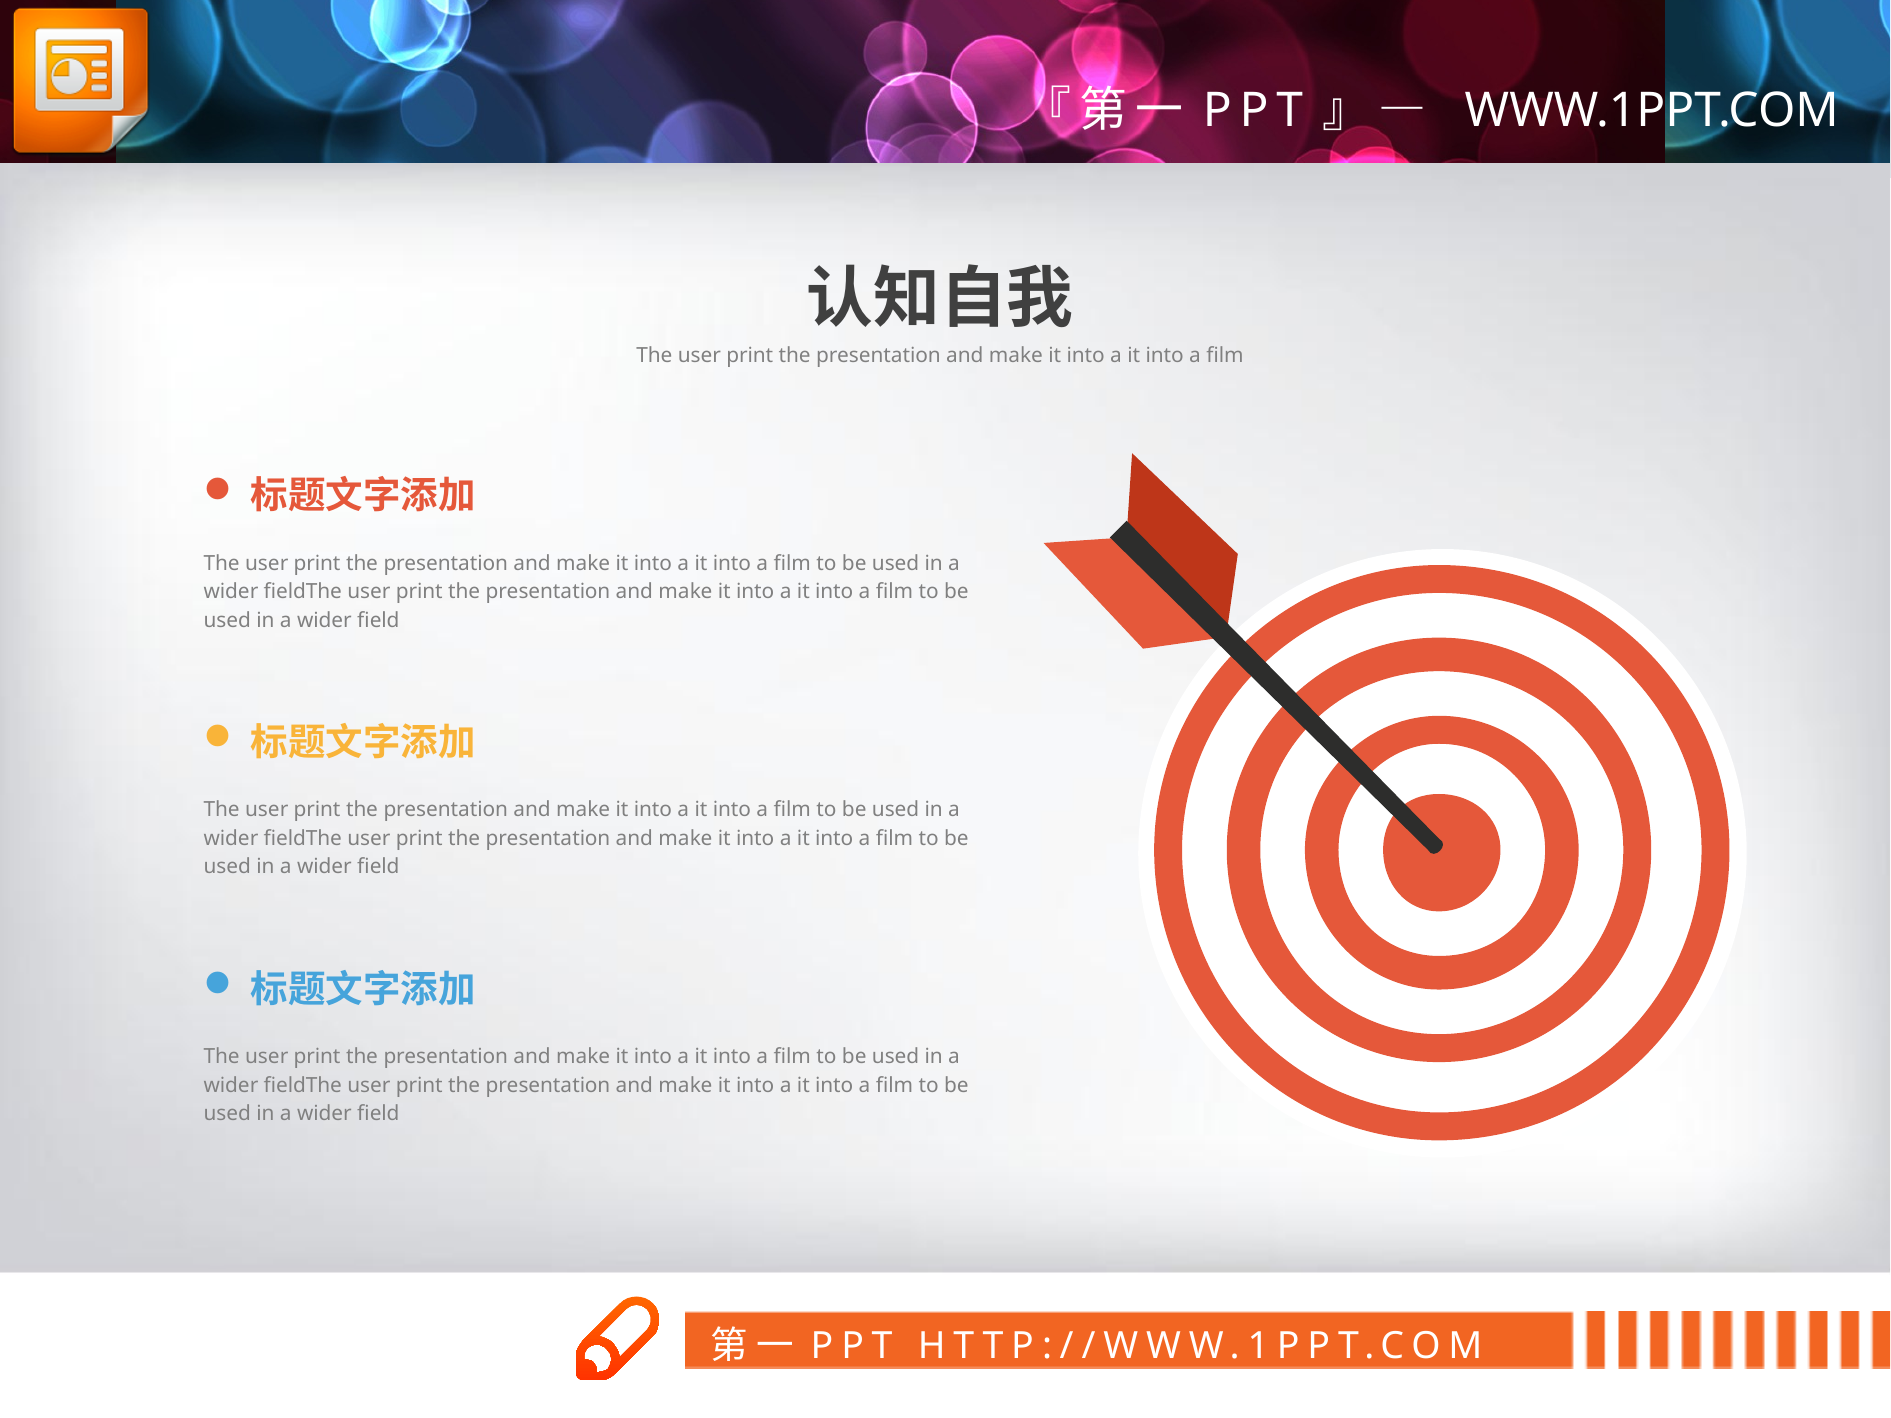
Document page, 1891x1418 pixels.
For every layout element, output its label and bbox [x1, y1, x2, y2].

text_box [188, 957, 1011, 1134]
text_box [1043, 452, 1747, 1158]
text_box [528, 247, 1352, 373]
text_box [188, 463, 1011, 641]
text_box [188, 710, 1011, 887]
picture [0, 0, 1891, 1275]
picture [685, 1311, 1891, 1369]
